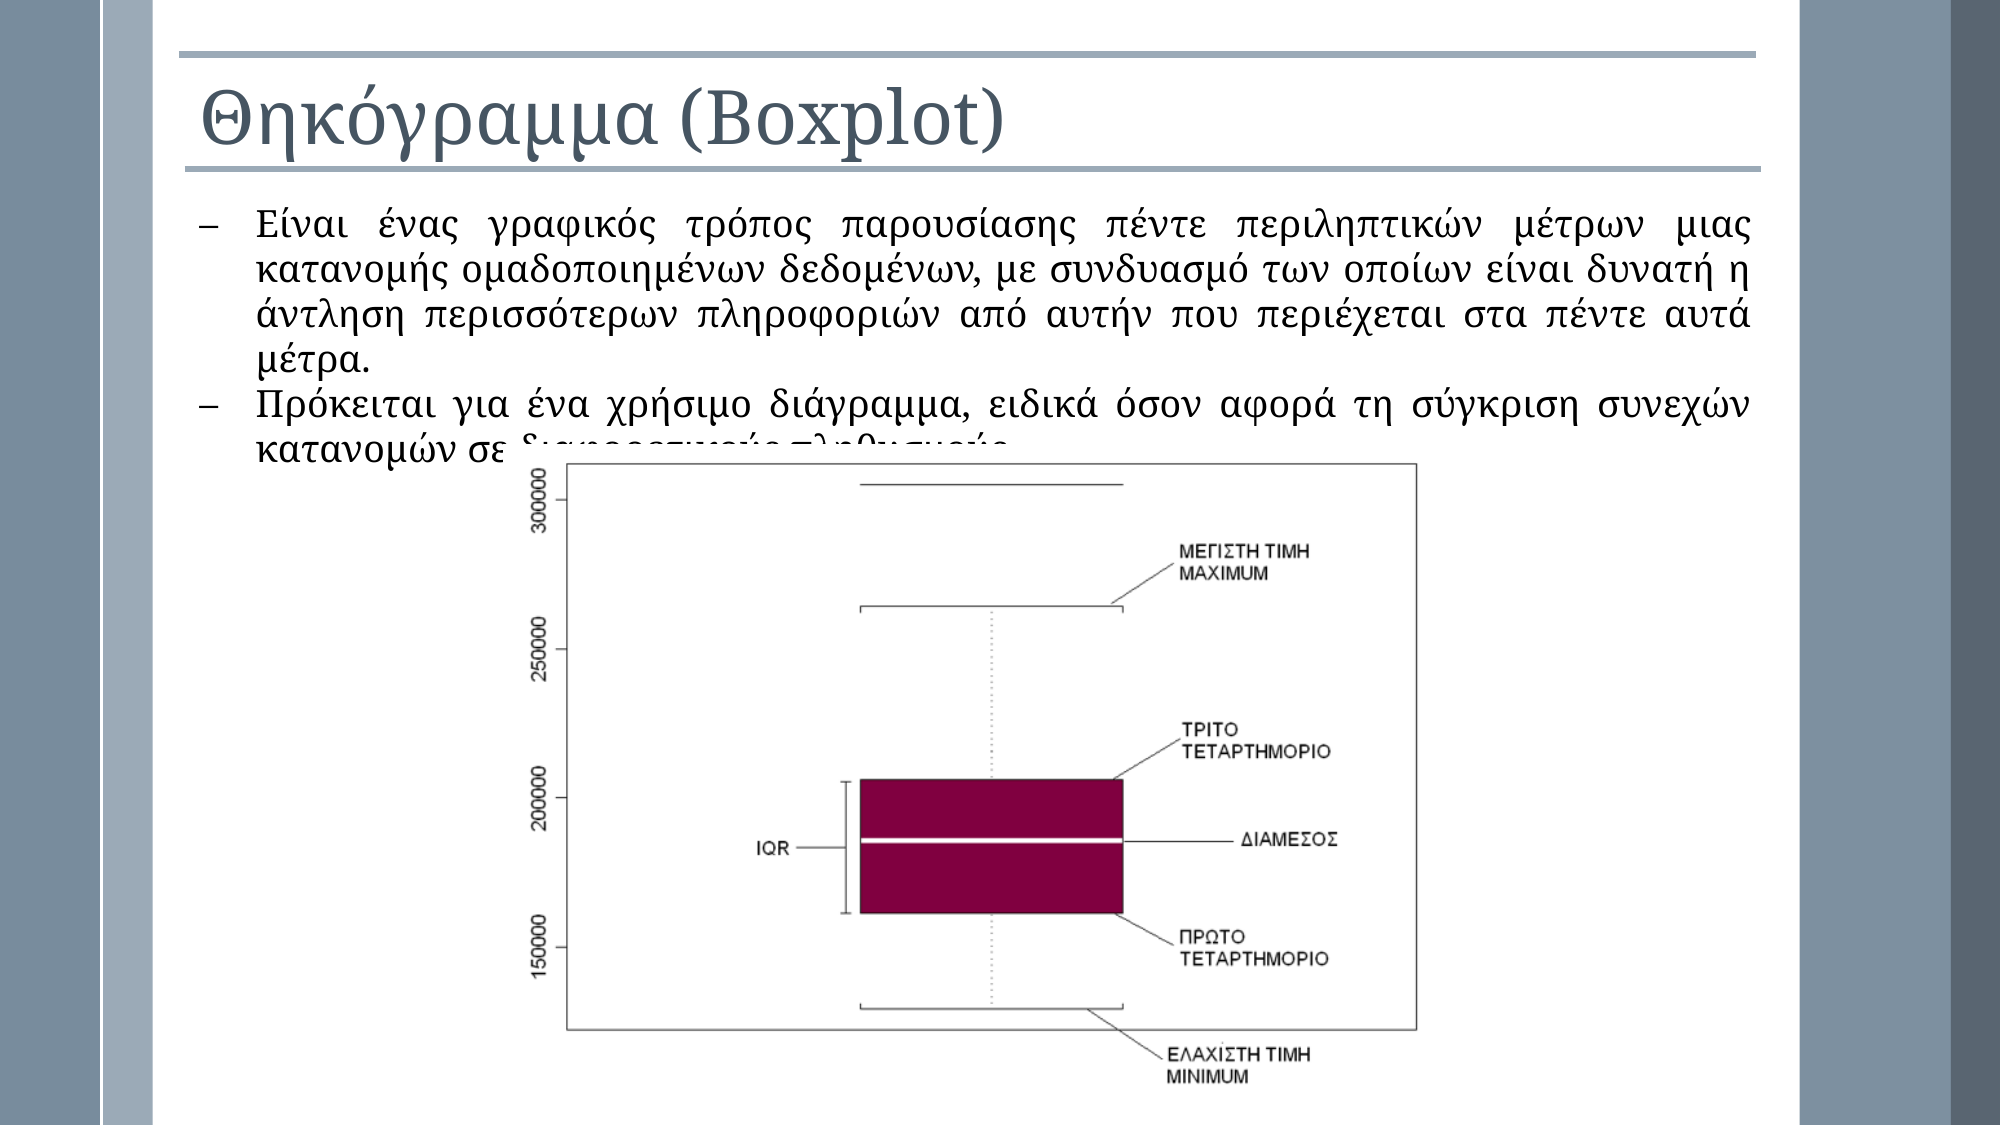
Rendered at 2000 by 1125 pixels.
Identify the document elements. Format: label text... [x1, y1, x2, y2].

text_box Θηκόγραμμα (Boxplot) [184, 62, 1756, 167]
picture [503, 444, 1429, 1110]
text_box Eίναι ένας γραφικός τρόπος παρουσίασης πέντε περιληπτικών μέτρων μιας κατανομής ομαδοποιημένων δεδομένων, με συνδυασμό των οποίων είναι δυνατή η άντληση περισσότερων πληροφοριών από αυτήν που περιέχεται στα πέντε αυτά μέτρα. Πρόκειται για ένα χρήσιμο διάγραμμα, ειδικά όσον αφορά τη σύγκριση συνεχών κατανομών σε διαφορετικούς πληθυσμούς [184, 192, 1768, 478]
